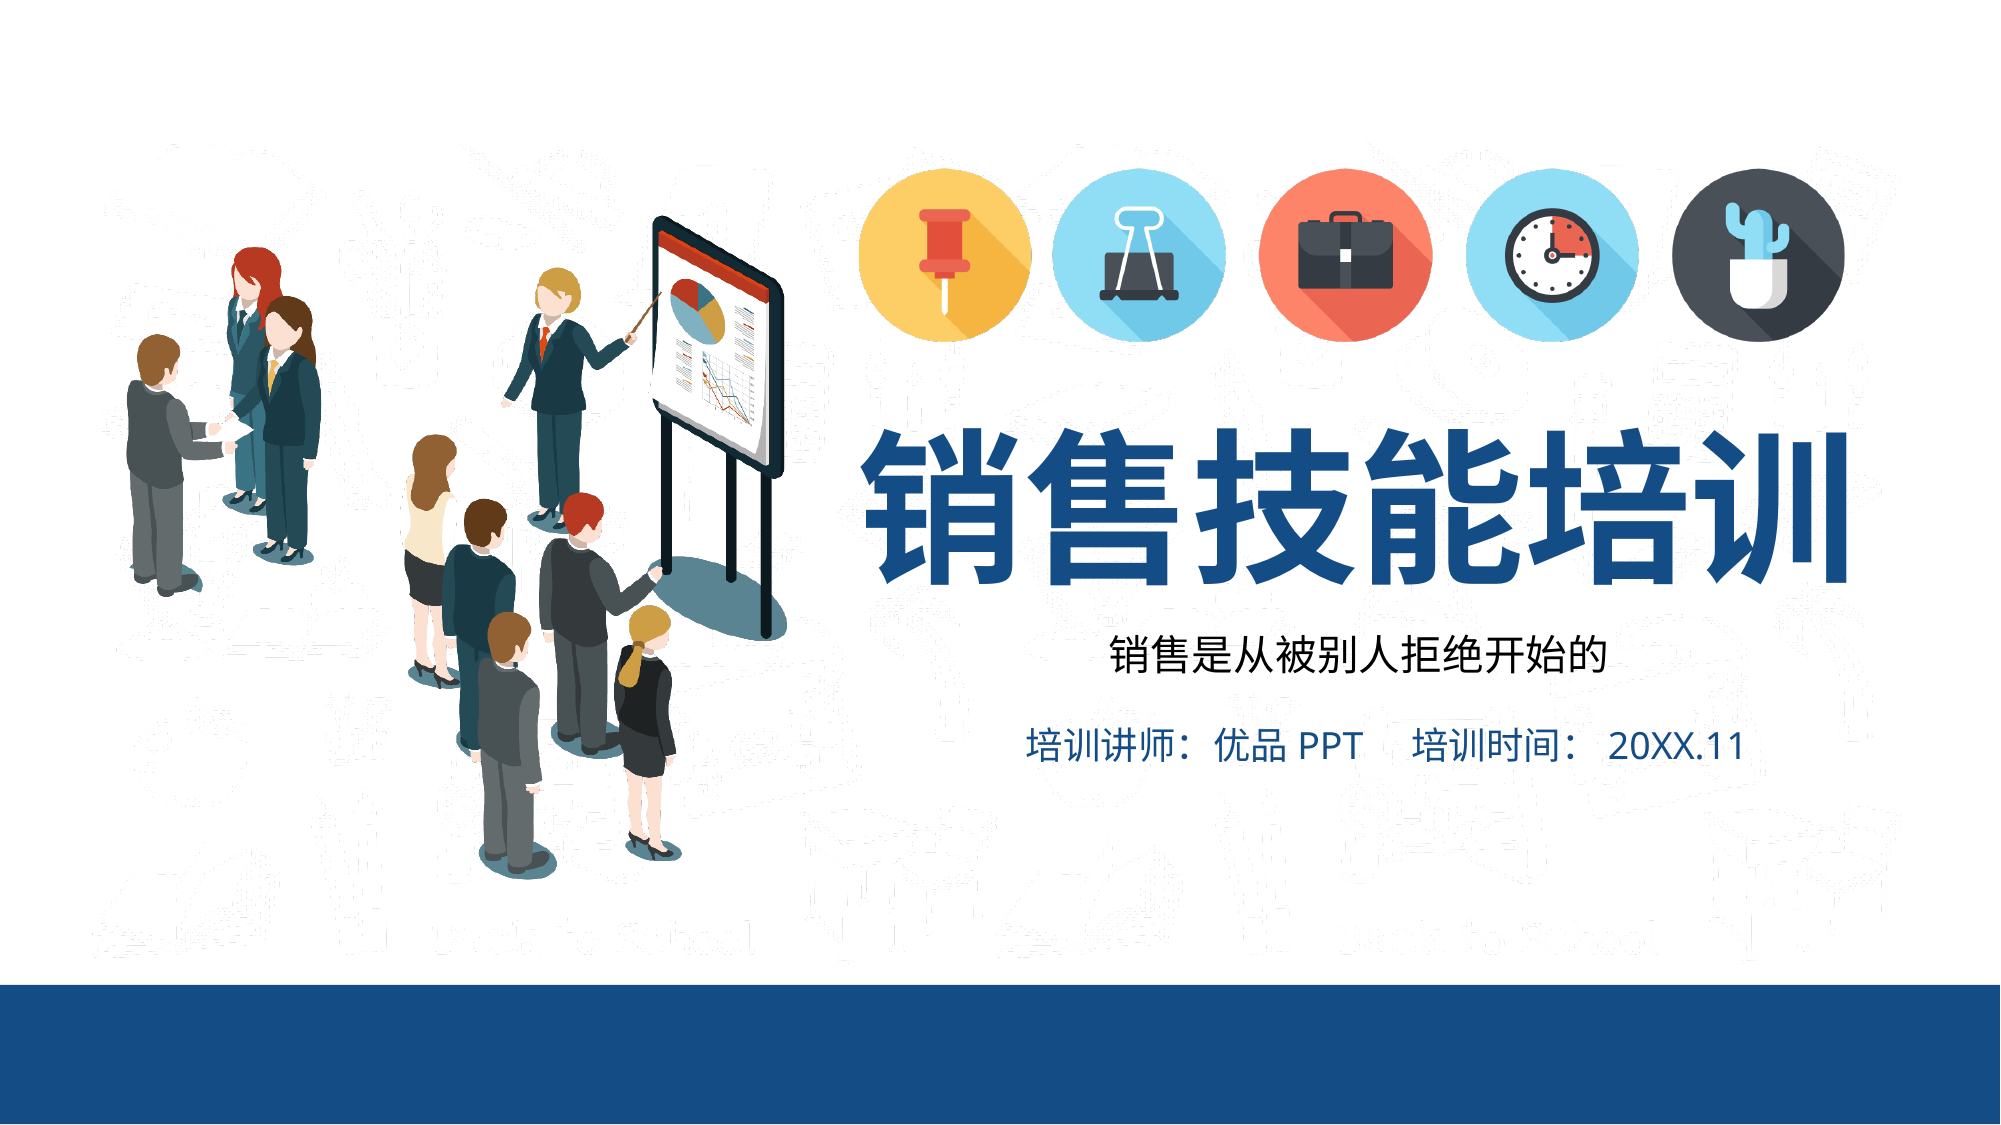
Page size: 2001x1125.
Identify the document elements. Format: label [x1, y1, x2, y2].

picture [11, 99, 1919, 1005]
text_box [0, 984, 2000, 1125]
